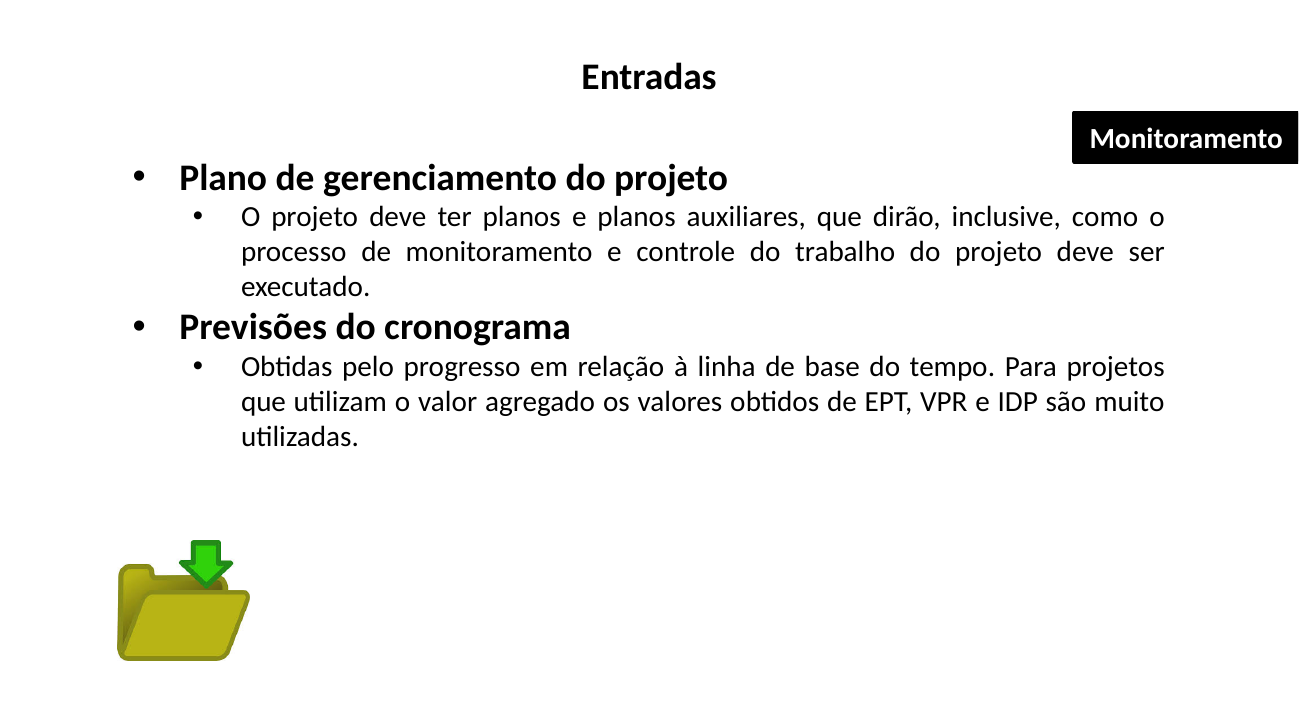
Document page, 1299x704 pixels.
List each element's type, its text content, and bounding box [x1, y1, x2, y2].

text_box Monitoramento [1074, 112, 1299, 162]
picture [117, 540, 250, 661]
text_box Entradas [0, 44, 1299, 106]
text_box Plano de gerenciamento do projeto O projeto deve ter planos e planos auxiliares, que dirão, inclusive, como o processo de monitoramento e controle do trabalho do projeto deve ser executado. Previsões do cronograma Obtidas pelo progresso em relação à linha de base do tempo. Para projetos que utilizam o valor agregado os valores obtidos de EPT, VPR e IDP são muito utilizadas. [117, 145, 1181, 464]
